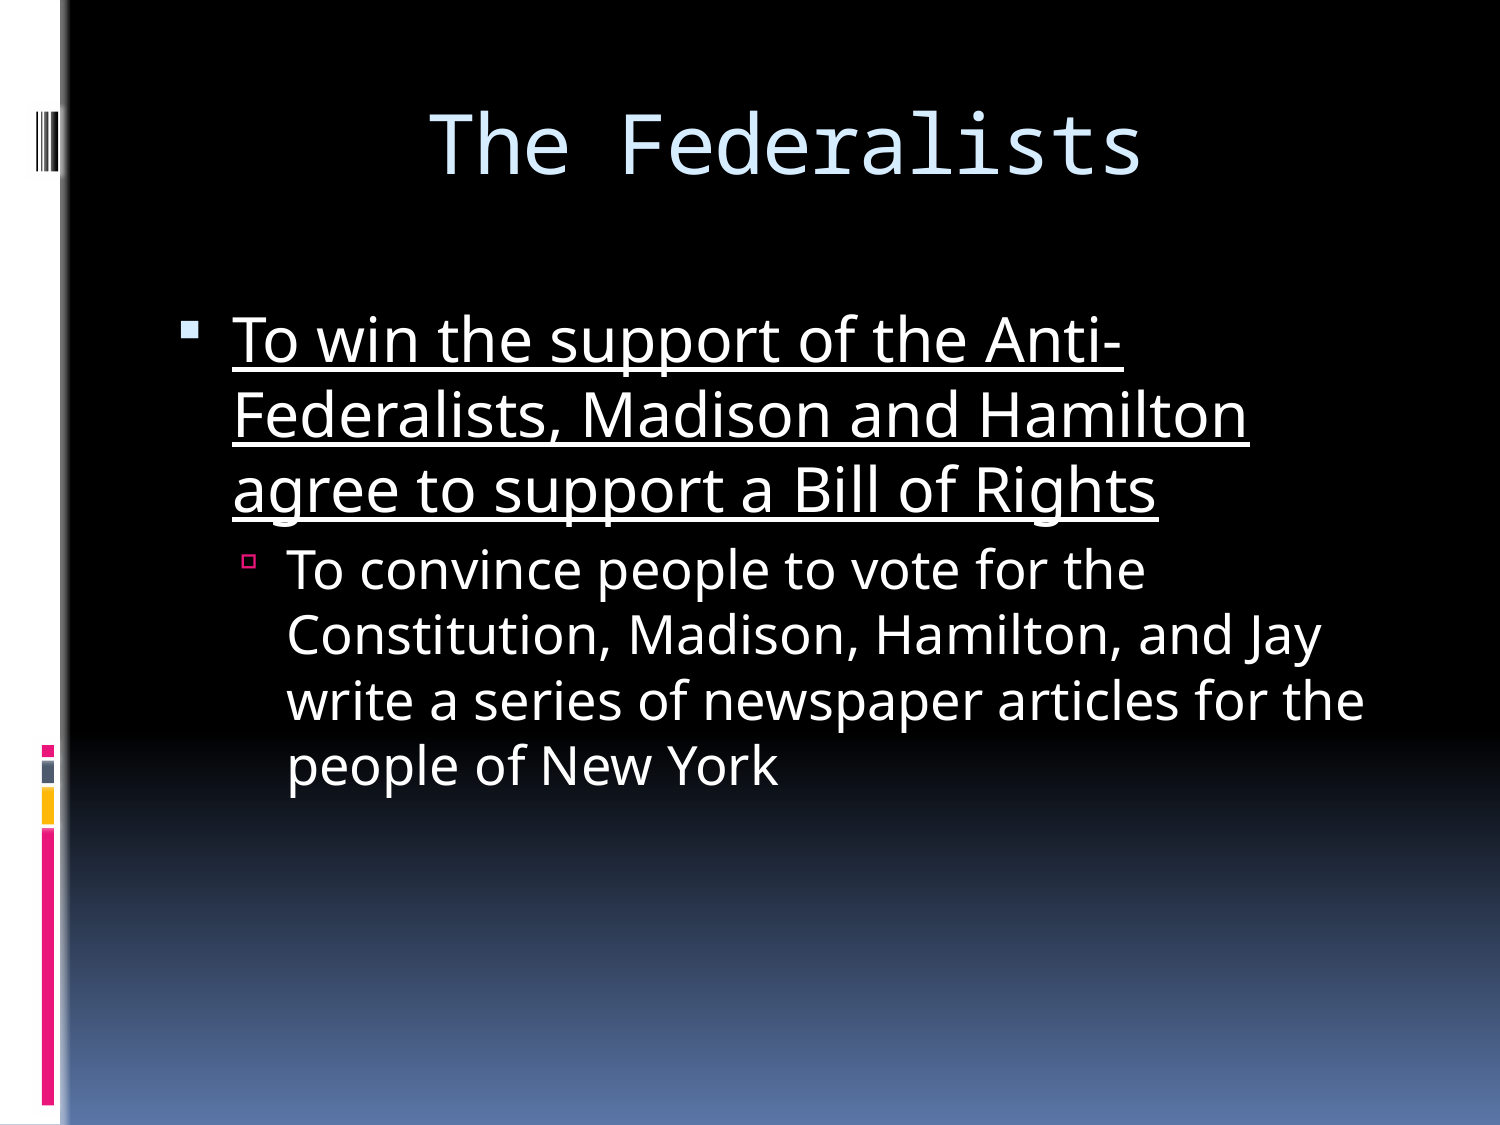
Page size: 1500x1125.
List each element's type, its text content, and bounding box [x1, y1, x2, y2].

list To win the support of the Anti-Federalists, Madison and Hamilton agree to support a Bill of Rights To convince people to vote for the Constitution, Madison, Hamilton, and Jay write a series of newspaper articles for the people of New York [150, 292, 1425, 1043]
title The Federalists [150, 83, 1425, 234]
